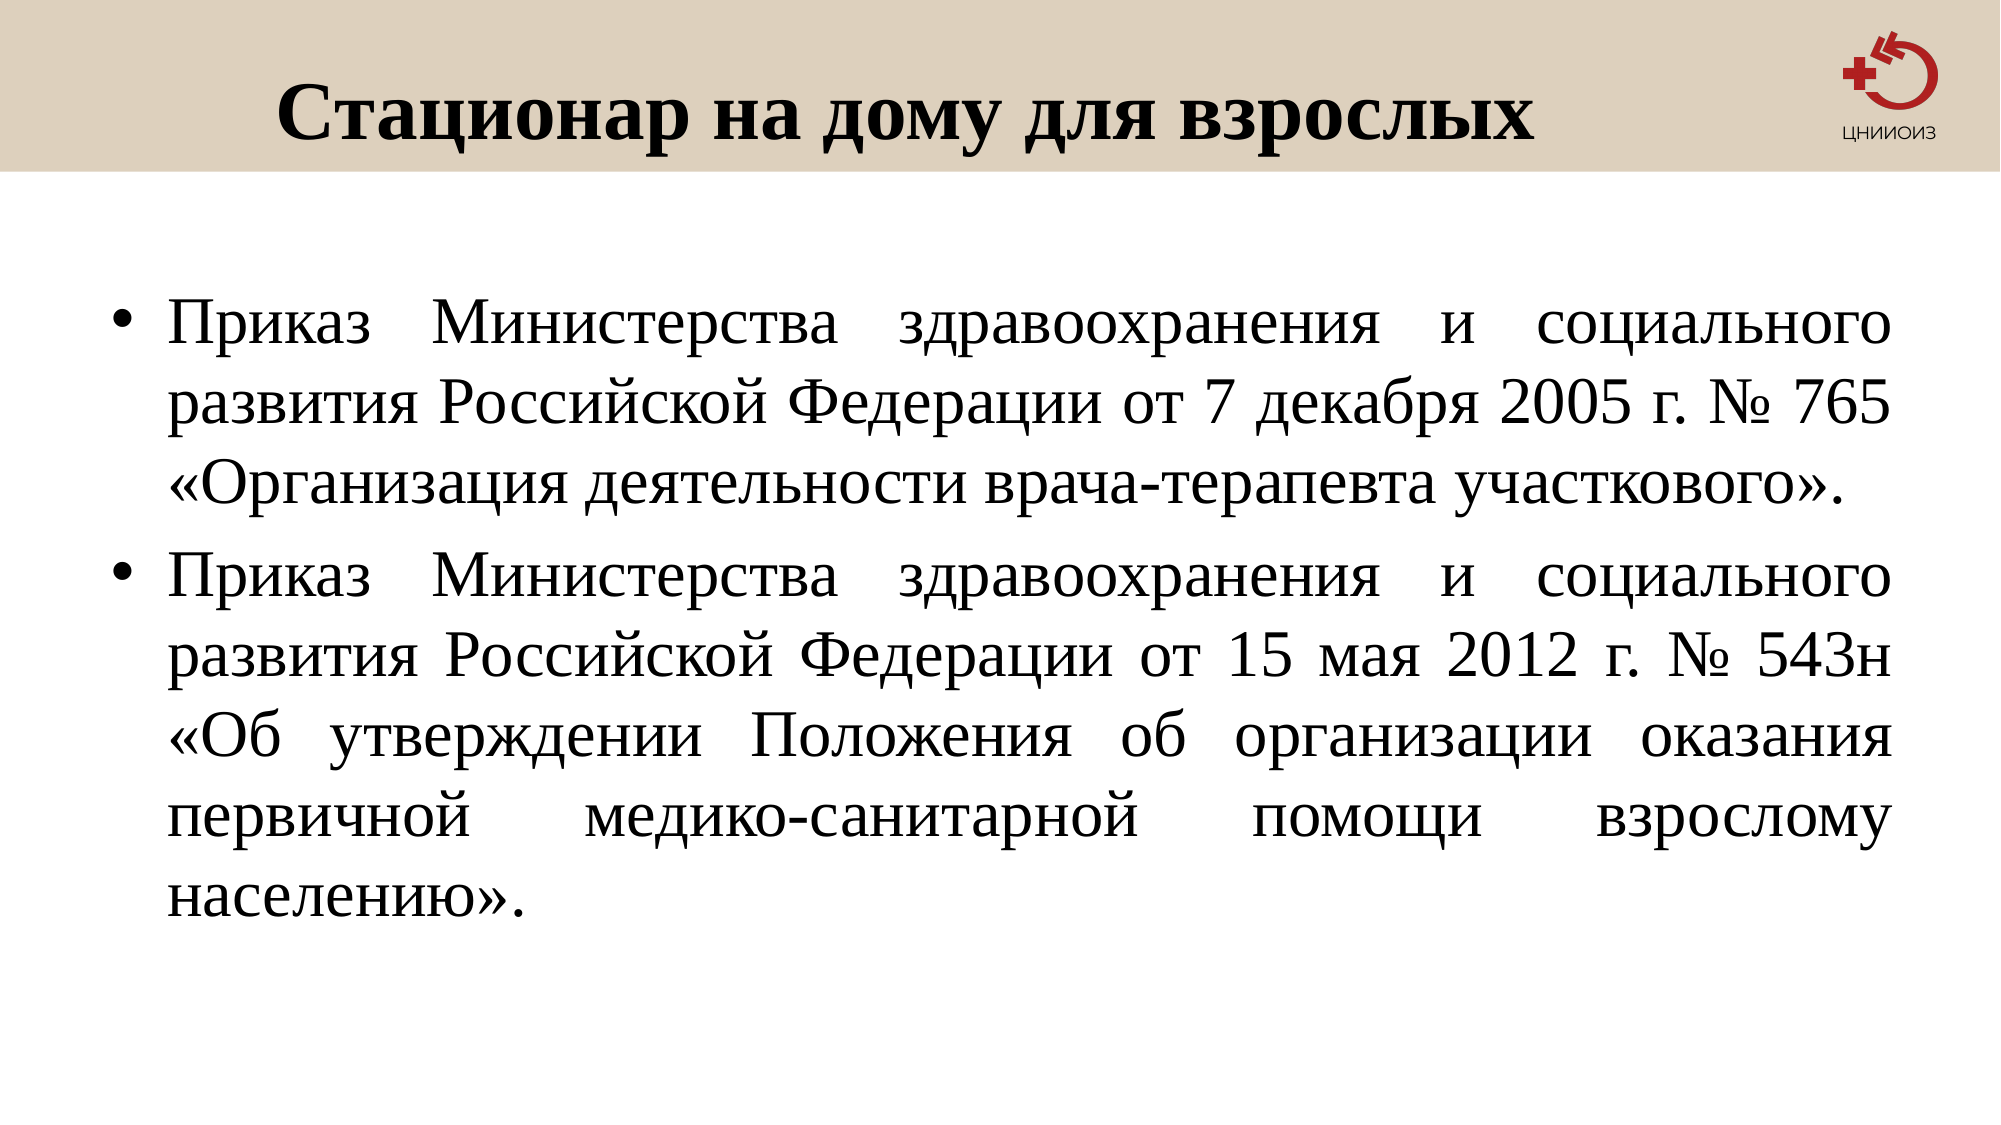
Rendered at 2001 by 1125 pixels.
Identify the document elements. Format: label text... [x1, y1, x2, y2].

text_box Стационар на дому для взрослых [230, 40, 1581, 172]
picture [1843, 31, 1938, 142]
text_box Приказ Министерства здравоохранения и социального развития Российской Федерации от 7 декабря 2005 г. № 765 «Организация деятельности врача-терапевта участкового». Приказ Министерства здравоохранения и социального развития Российской Федерации от 15 мая 2012 г. № 543н «Об утверждении Положения об организации оказания первичной медико-санитарной помощи взрослому населению». [95, 269, 1910, 1020]
text_box [0, 0, 2000, 173]
